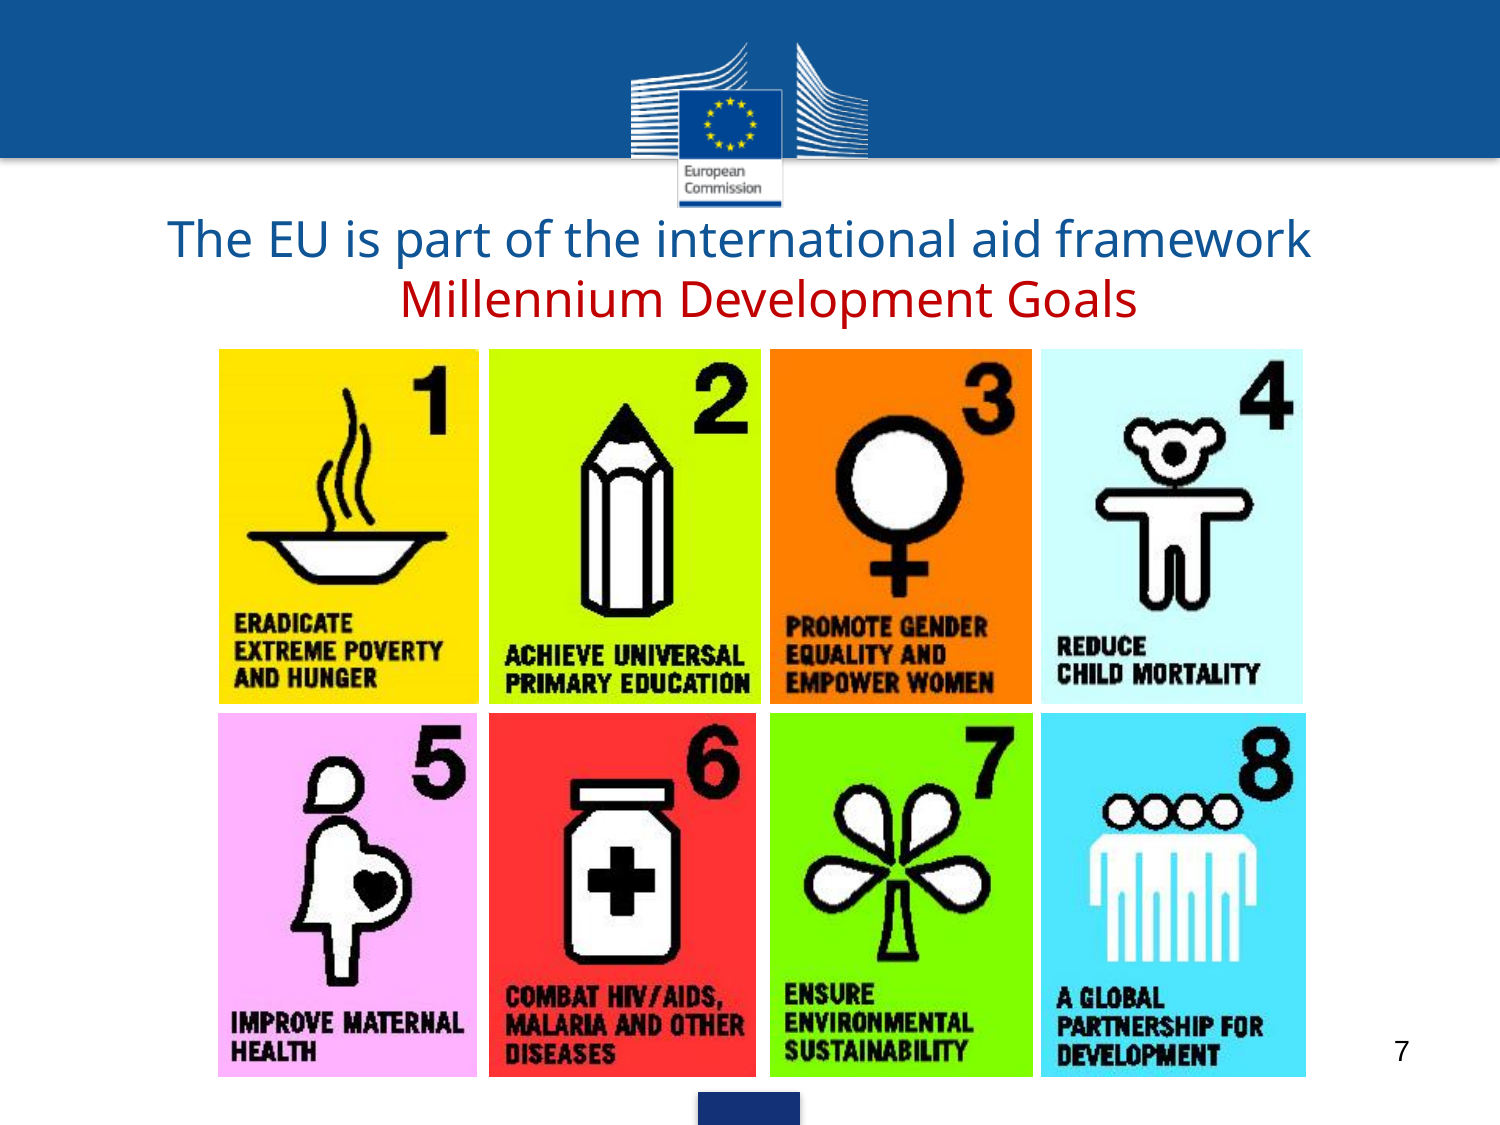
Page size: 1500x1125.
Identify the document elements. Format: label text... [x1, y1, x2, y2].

picture [631, 42, 868, 208]
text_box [218, 349, 1306, 1078]
slide_number 7 [1074, 1024, 1425, 1103]
title The EU is part of the international aid framework Millennium Development Goals [64, 219, 1415, 315]
